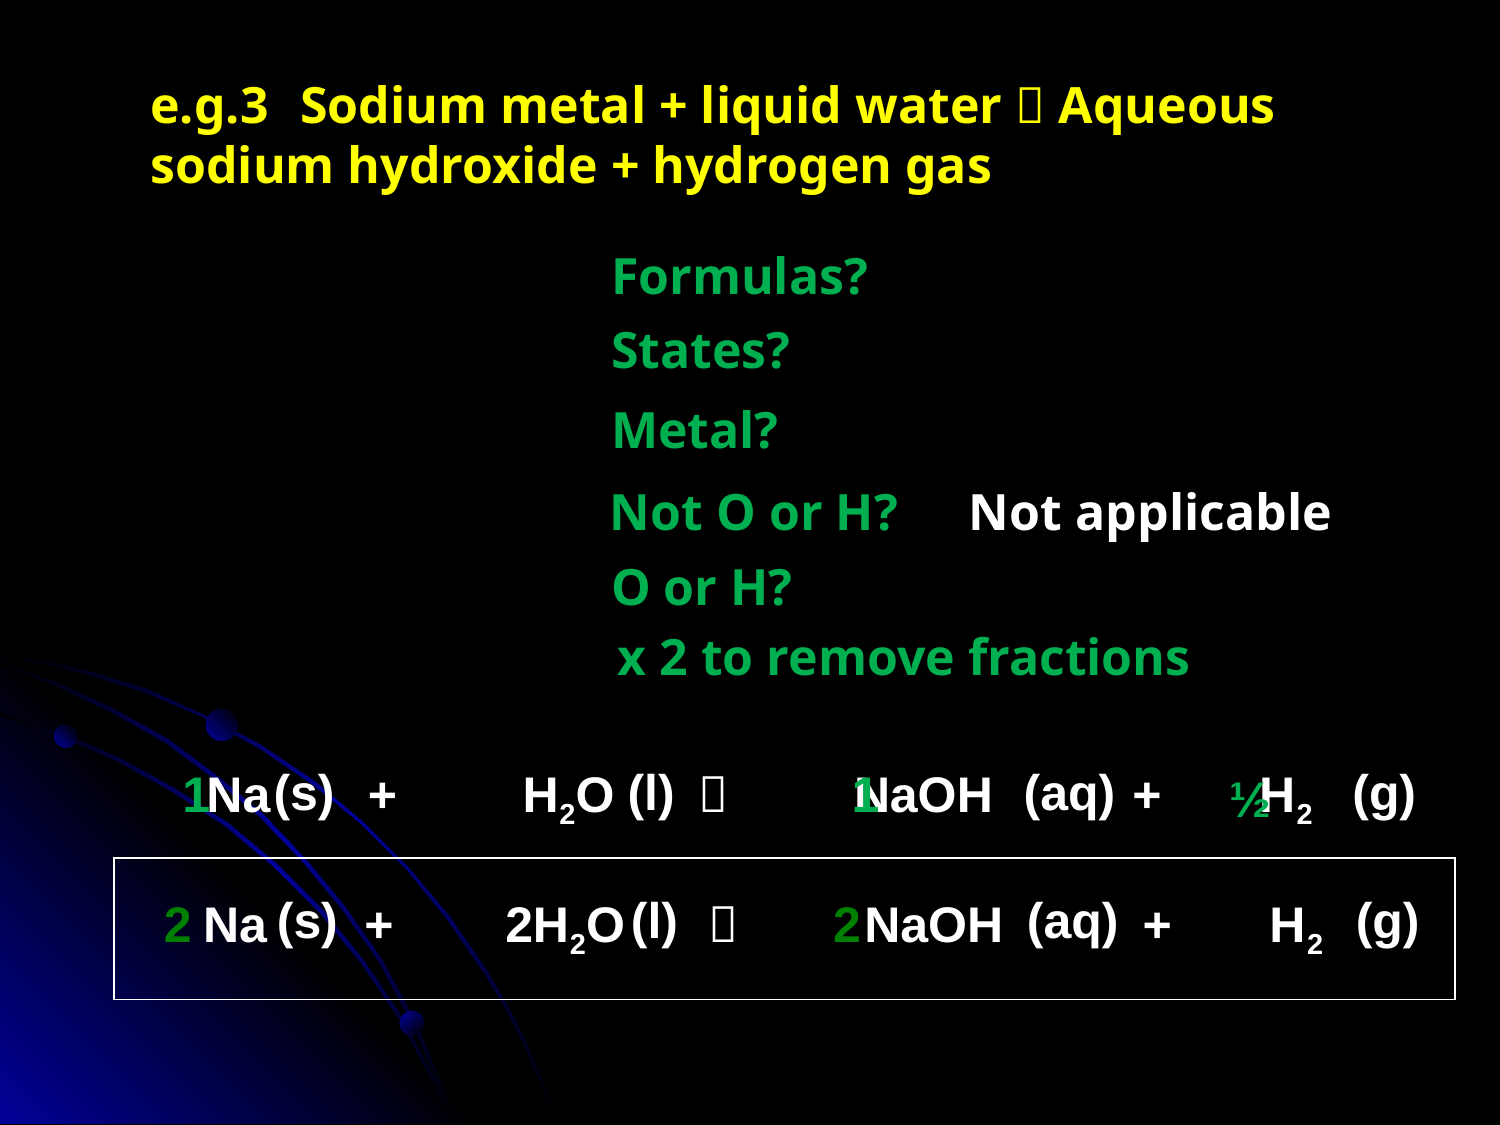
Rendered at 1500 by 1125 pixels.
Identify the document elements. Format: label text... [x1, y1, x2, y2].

text_box Not O or H? [595, 473, 954, 541]
text_box Not applicable [954, 473, 1424, 541]
text_box States? [596, 311, 892, 379]
text_box Formulas? [596, 237, 999, 305]
text_box 1 1 [167, 755, 1407, 823]
text_box O or H? [596, 547, 863, 616]
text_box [113, 857, 1483, 1000]
text_box (s) (l) (aq) (g) [258, 753, 1479, 821]
text_box Metal? [596, 390, 798, 458]
text_box Na + H2O  NaOH + H2 [135, 754, 1407, 831]
text_box ½ [1214, 823, 1368, 828]
text_box x 2 to remove fractions [602, 618, 1269, 686]
text_box e.g.3 Sodium metal + liquid water  Aqueous sodium hydroxide + hydrogen gas [135, 66, 1424, 194]
